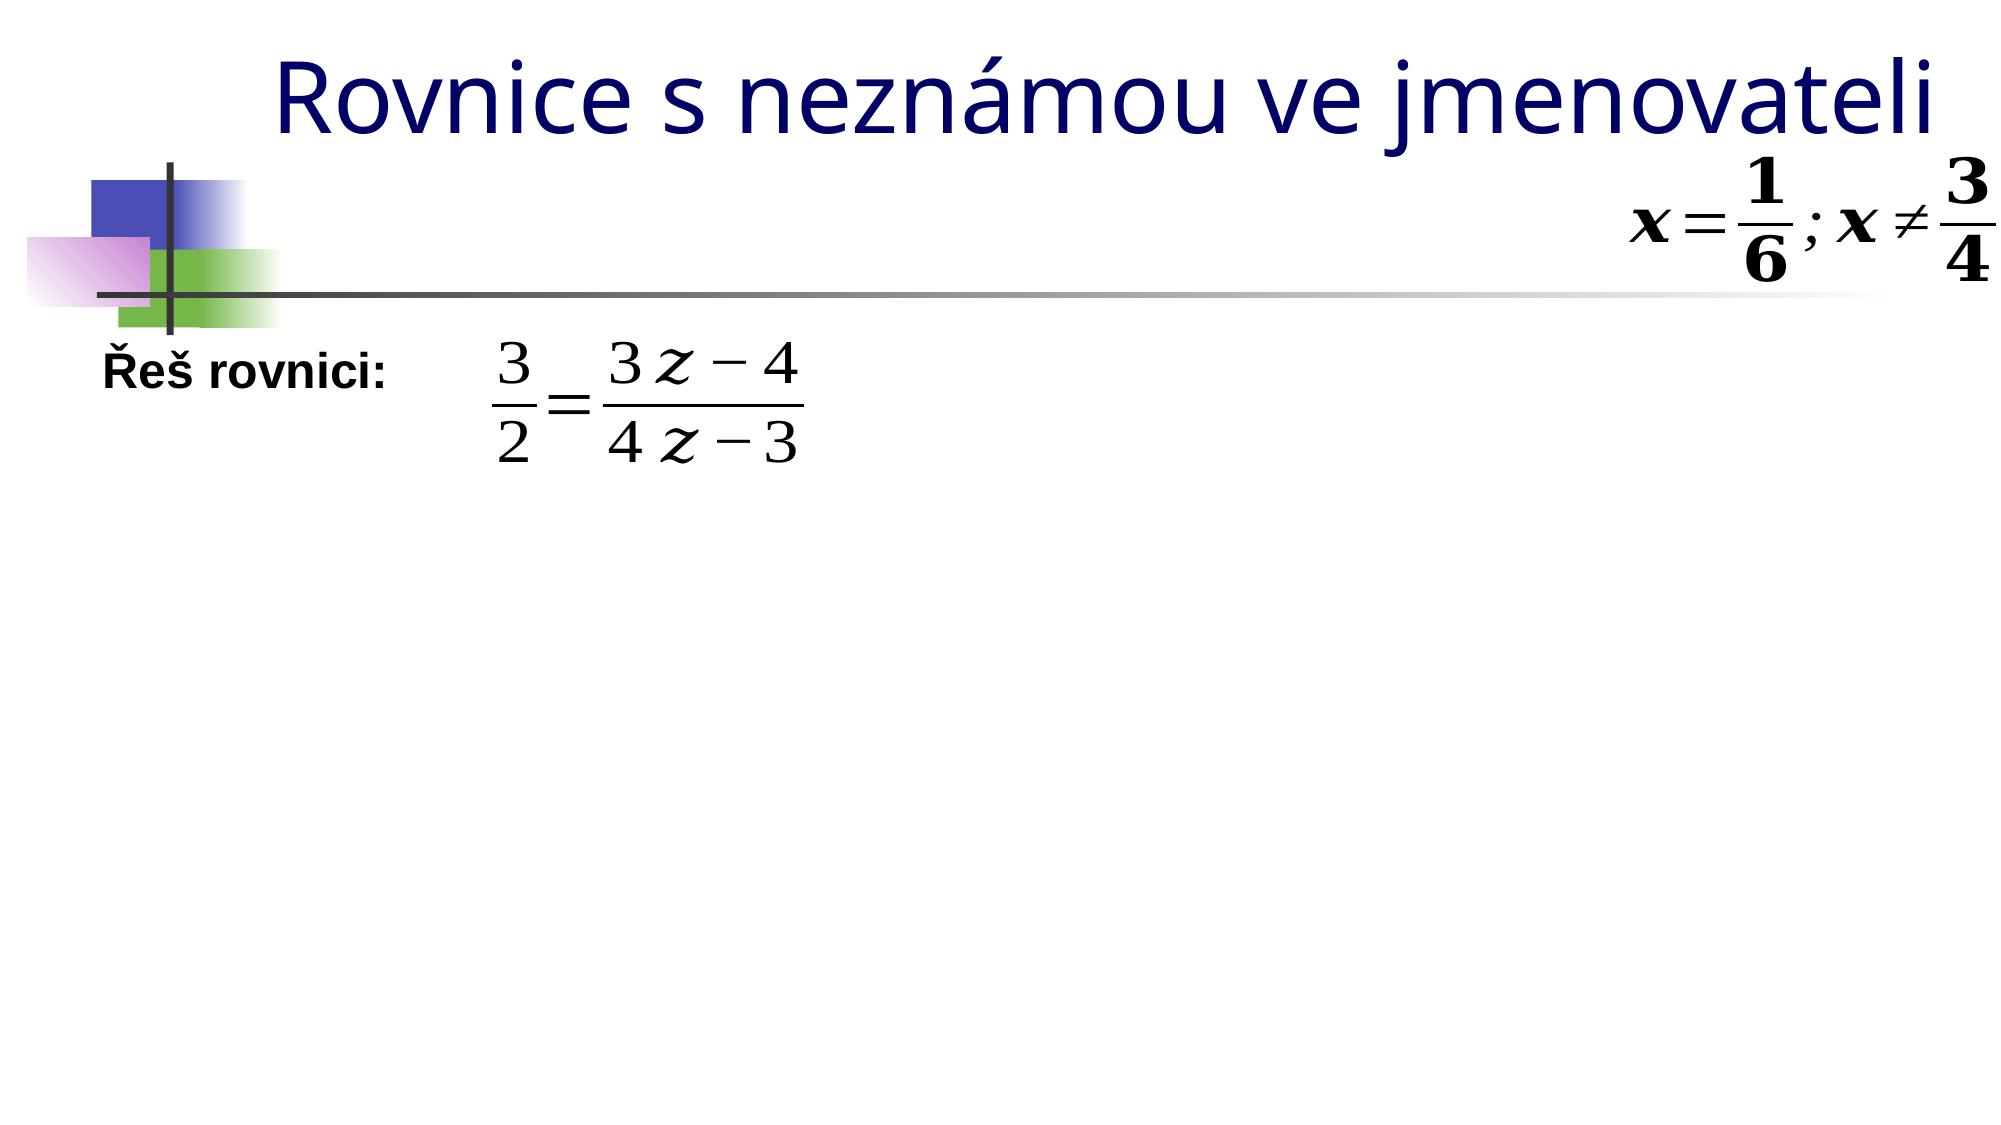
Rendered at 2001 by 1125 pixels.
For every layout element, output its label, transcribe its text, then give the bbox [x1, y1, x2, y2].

text_box Řeš rovnici: [87, 333, 599, 405]
title Rovnice s neznámou ve jmenovateli [209, 18, 2000, 169]
